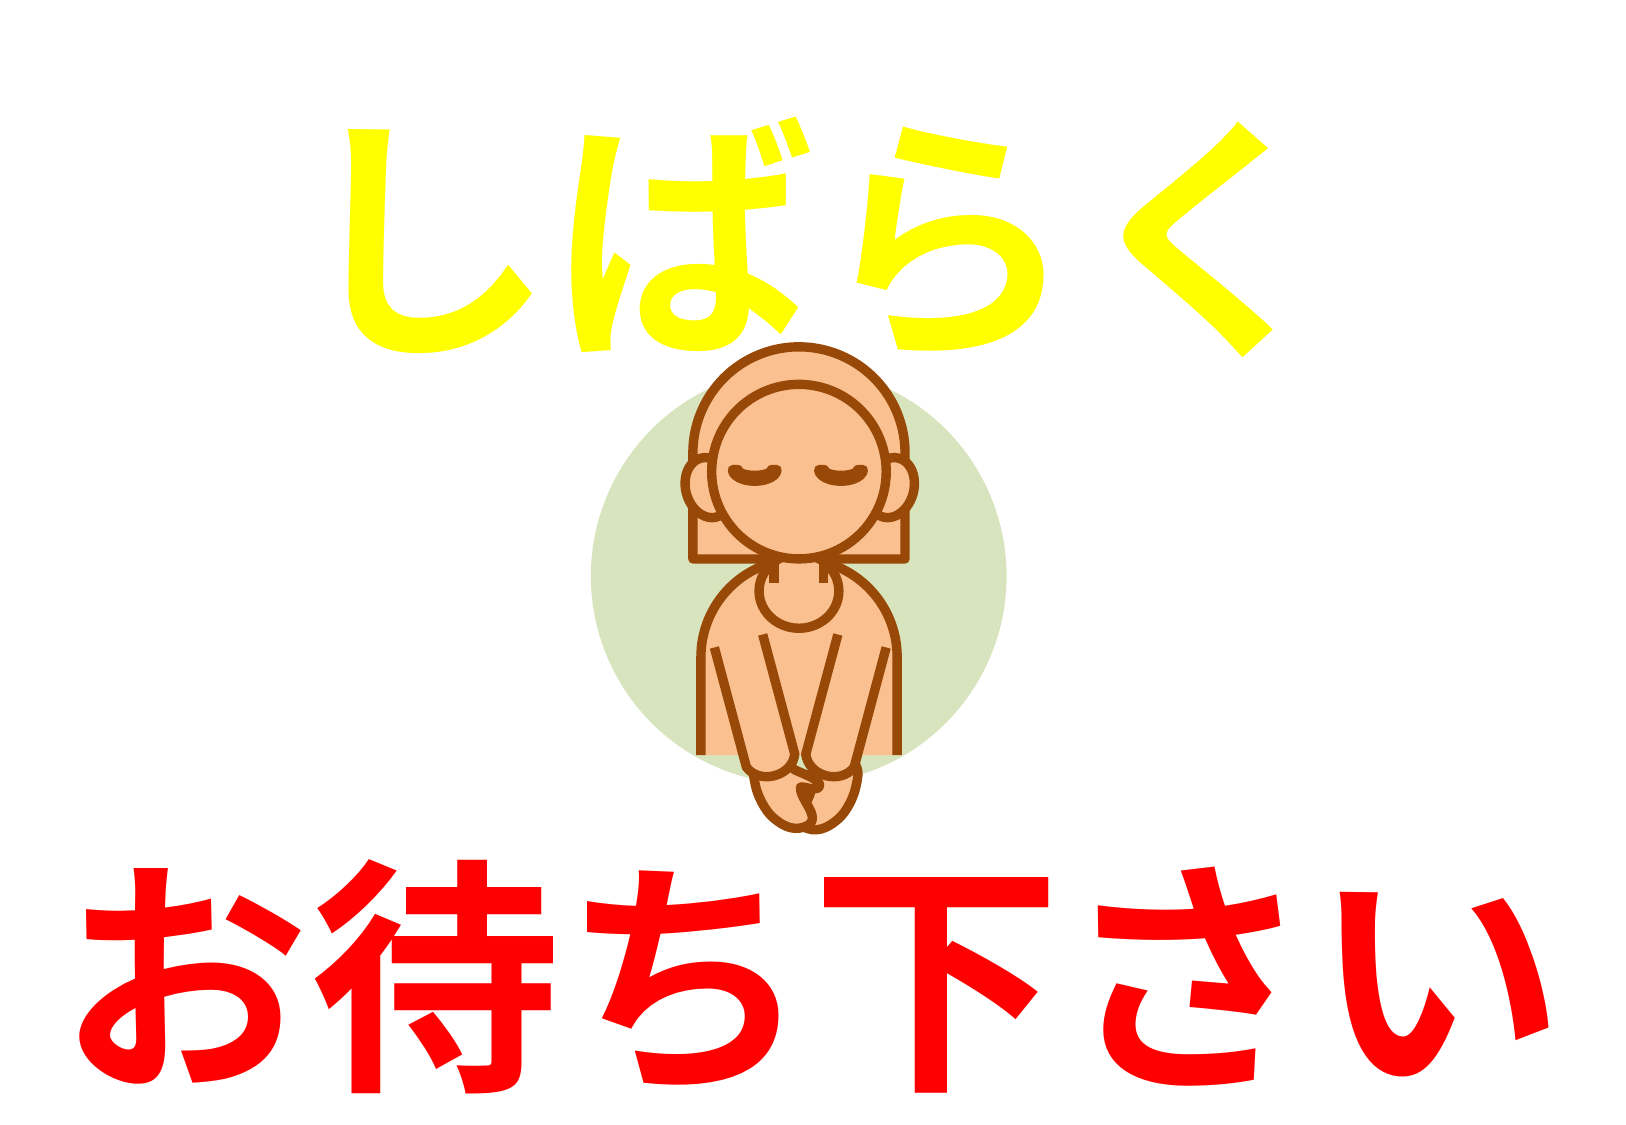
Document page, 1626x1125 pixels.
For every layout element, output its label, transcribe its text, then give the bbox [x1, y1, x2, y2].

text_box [590, 346, 1007, 832]
text_box お待ち下さい [0, 813, 1625, 1125]
text_box しばらく [37, 68, 1595, 397]
